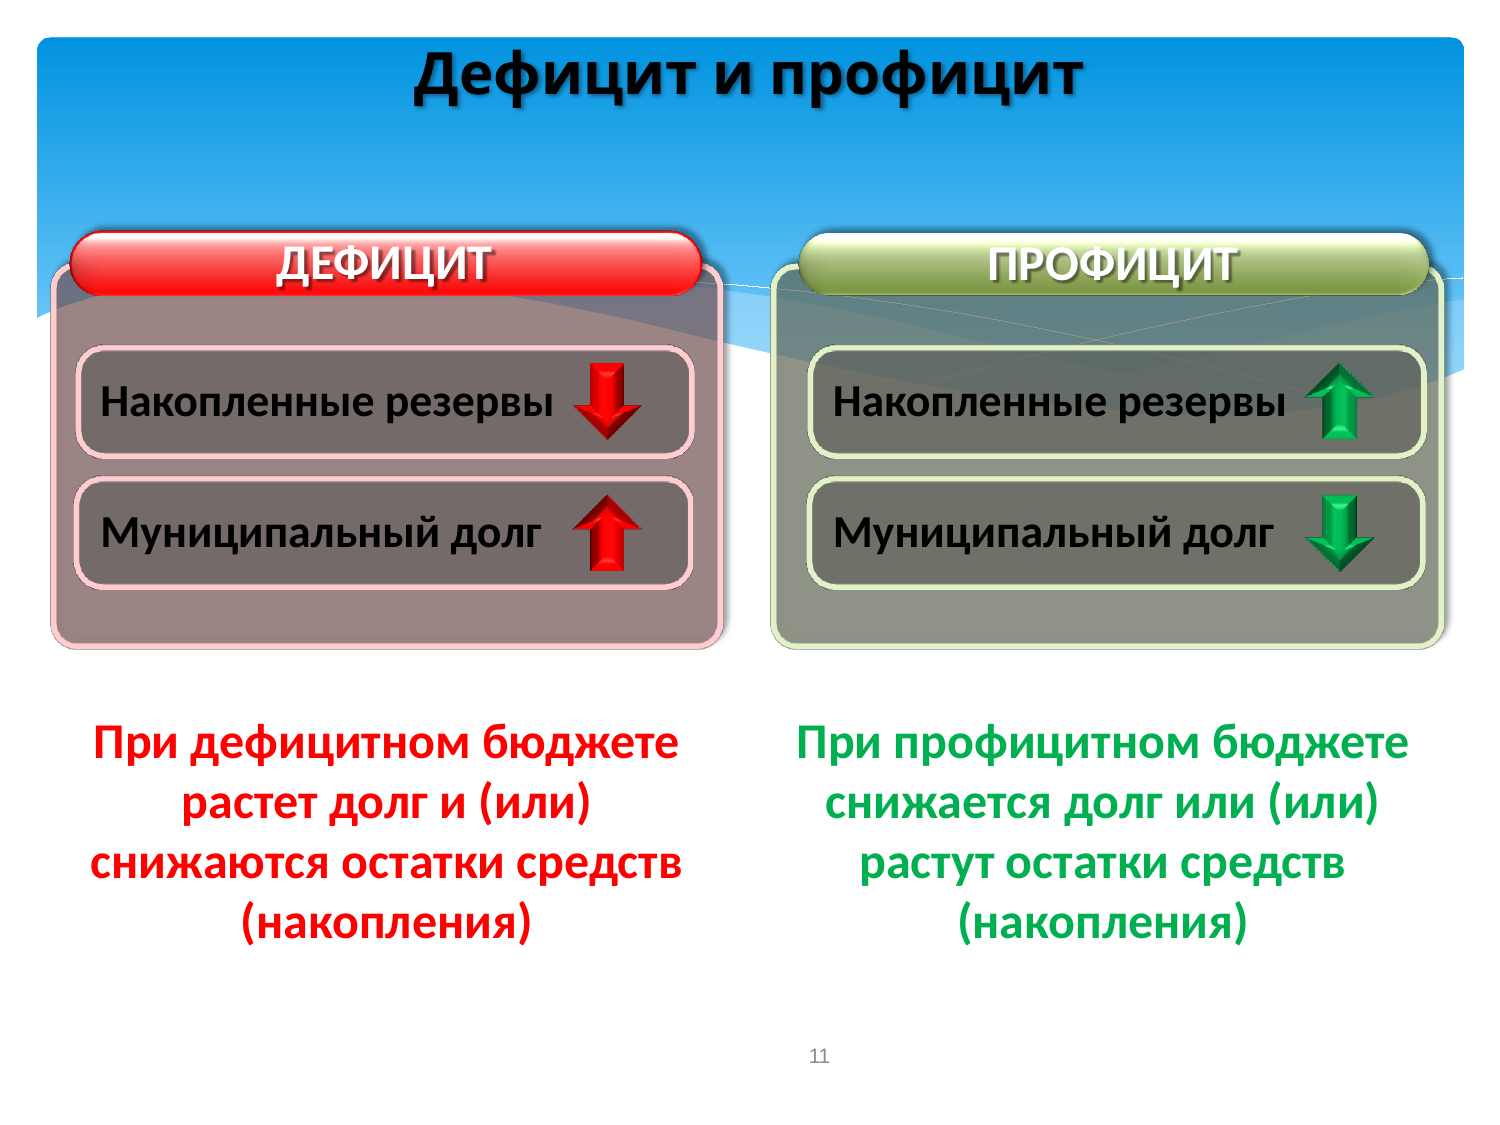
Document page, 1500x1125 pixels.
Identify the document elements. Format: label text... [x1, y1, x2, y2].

text_box [72, 474, 694, 590]
text_box Накопленные резервы Муниципальный долг [829, 370, 1292, 562]
text_box Накопленные резервы Муниципальный долг [97, 370, 559, 562]
text_box [571, 362, 642, 441]
text_box При профицитном бюджете снижается долг или (или) растут остатки средств (накопления) [793, 708, 1412, 954]
text_box [571, 493, 642, 571]
text_box ДЕФИЦИТ [274, 229, 461, 295]
text_box [461, 216, 540, 329]
text_box [805, 474, 1426, 590]
text_box [1303, 362, 1375, 440]
text_box [765, 249, 1457, 653]
text_box [64, 203, 715, 333]
text_box [74, 343, 695, 459]
text_box [245, 216, 461, 329]
text_box [1303, 494, 1375, 572]
text_box Дефицит и профицит [0, 48, 1500, 154]
text_box ПРОФИЦИТ [985, 230, 1206, 295]
text_box [956, 217, 1206, 329]
text_box [1206, 217, 1285, 329]
text_box [806, 343, 1427, 459]
text_box [793, 204, 1442, 333]
text_box [45, 248, 736, 653]
slide_number 11 [654, 1025, 846, 1086]
text_box При дефицитном бюджете растет долг и (или) снижаются остатки средств (накопления) [87, 708, 684, 954]
